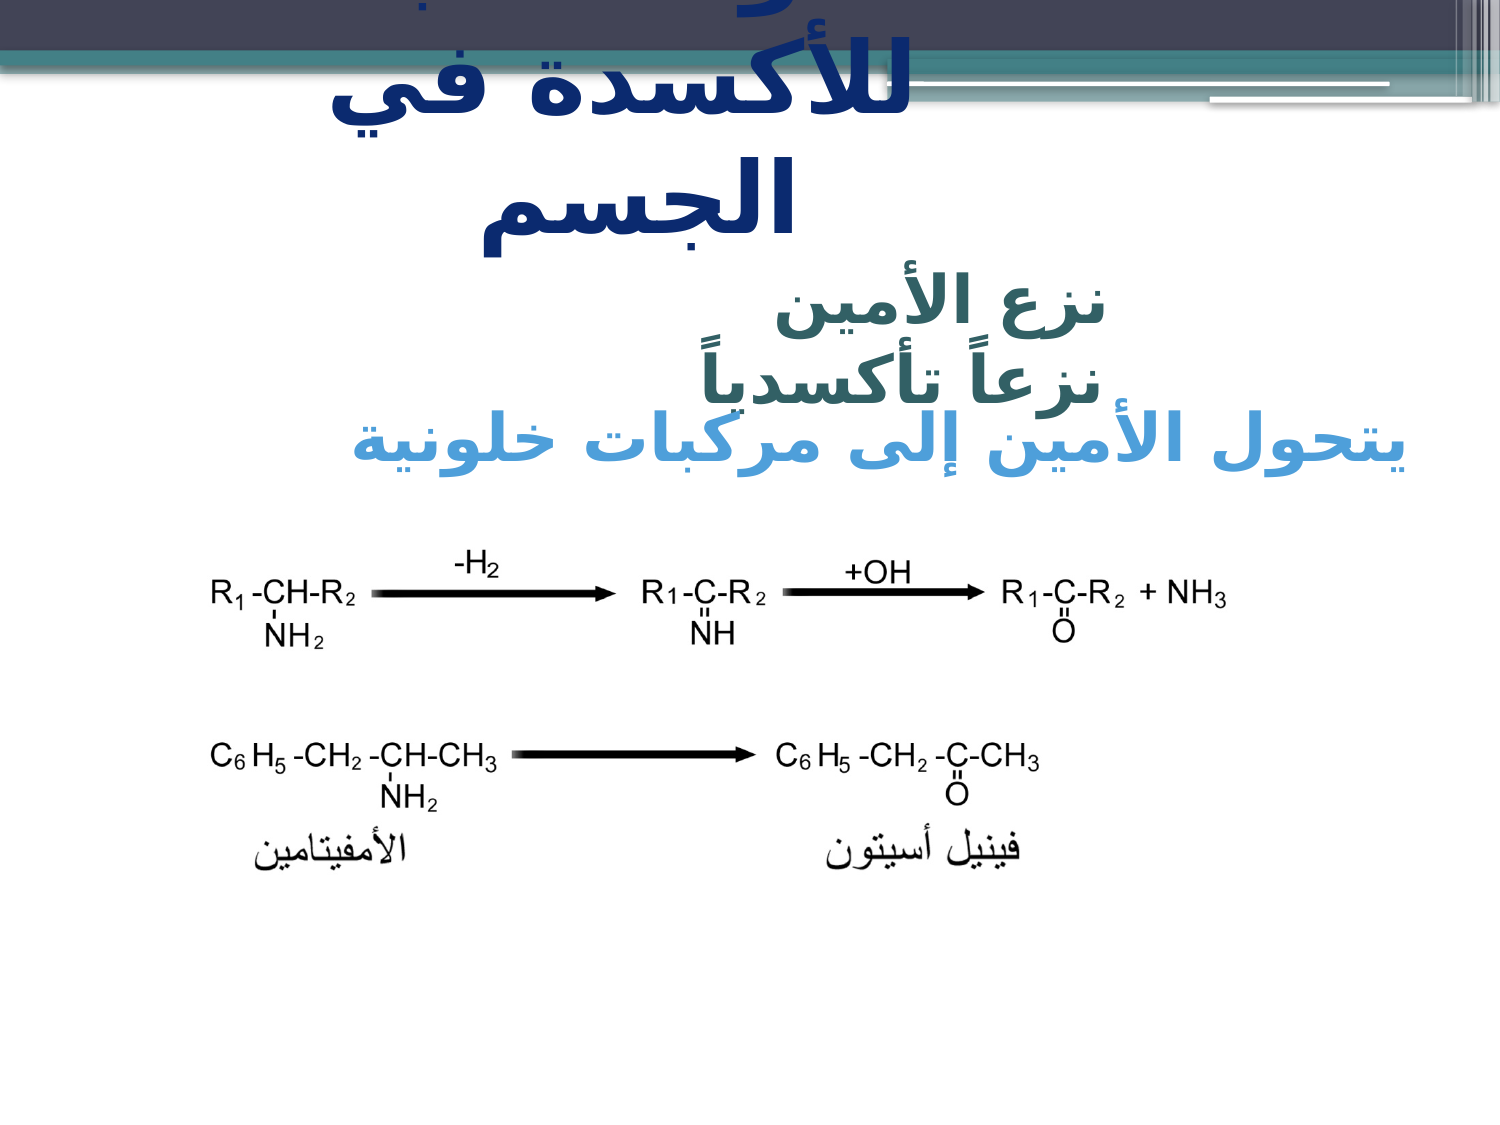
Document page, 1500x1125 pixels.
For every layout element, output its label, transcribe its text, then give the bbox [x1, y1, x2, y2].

title المواد القابلة للأكسدة في الجسم [137, 125, 1107, 261]
text_box يتحول الأمين إلى مركبات خلونية [149, 387, 1425, 483]
picture [174, 487, 1247, 919]
text_box نزع الأمين نزعاً تأكسدياً [599, 249, 1125, 387]
